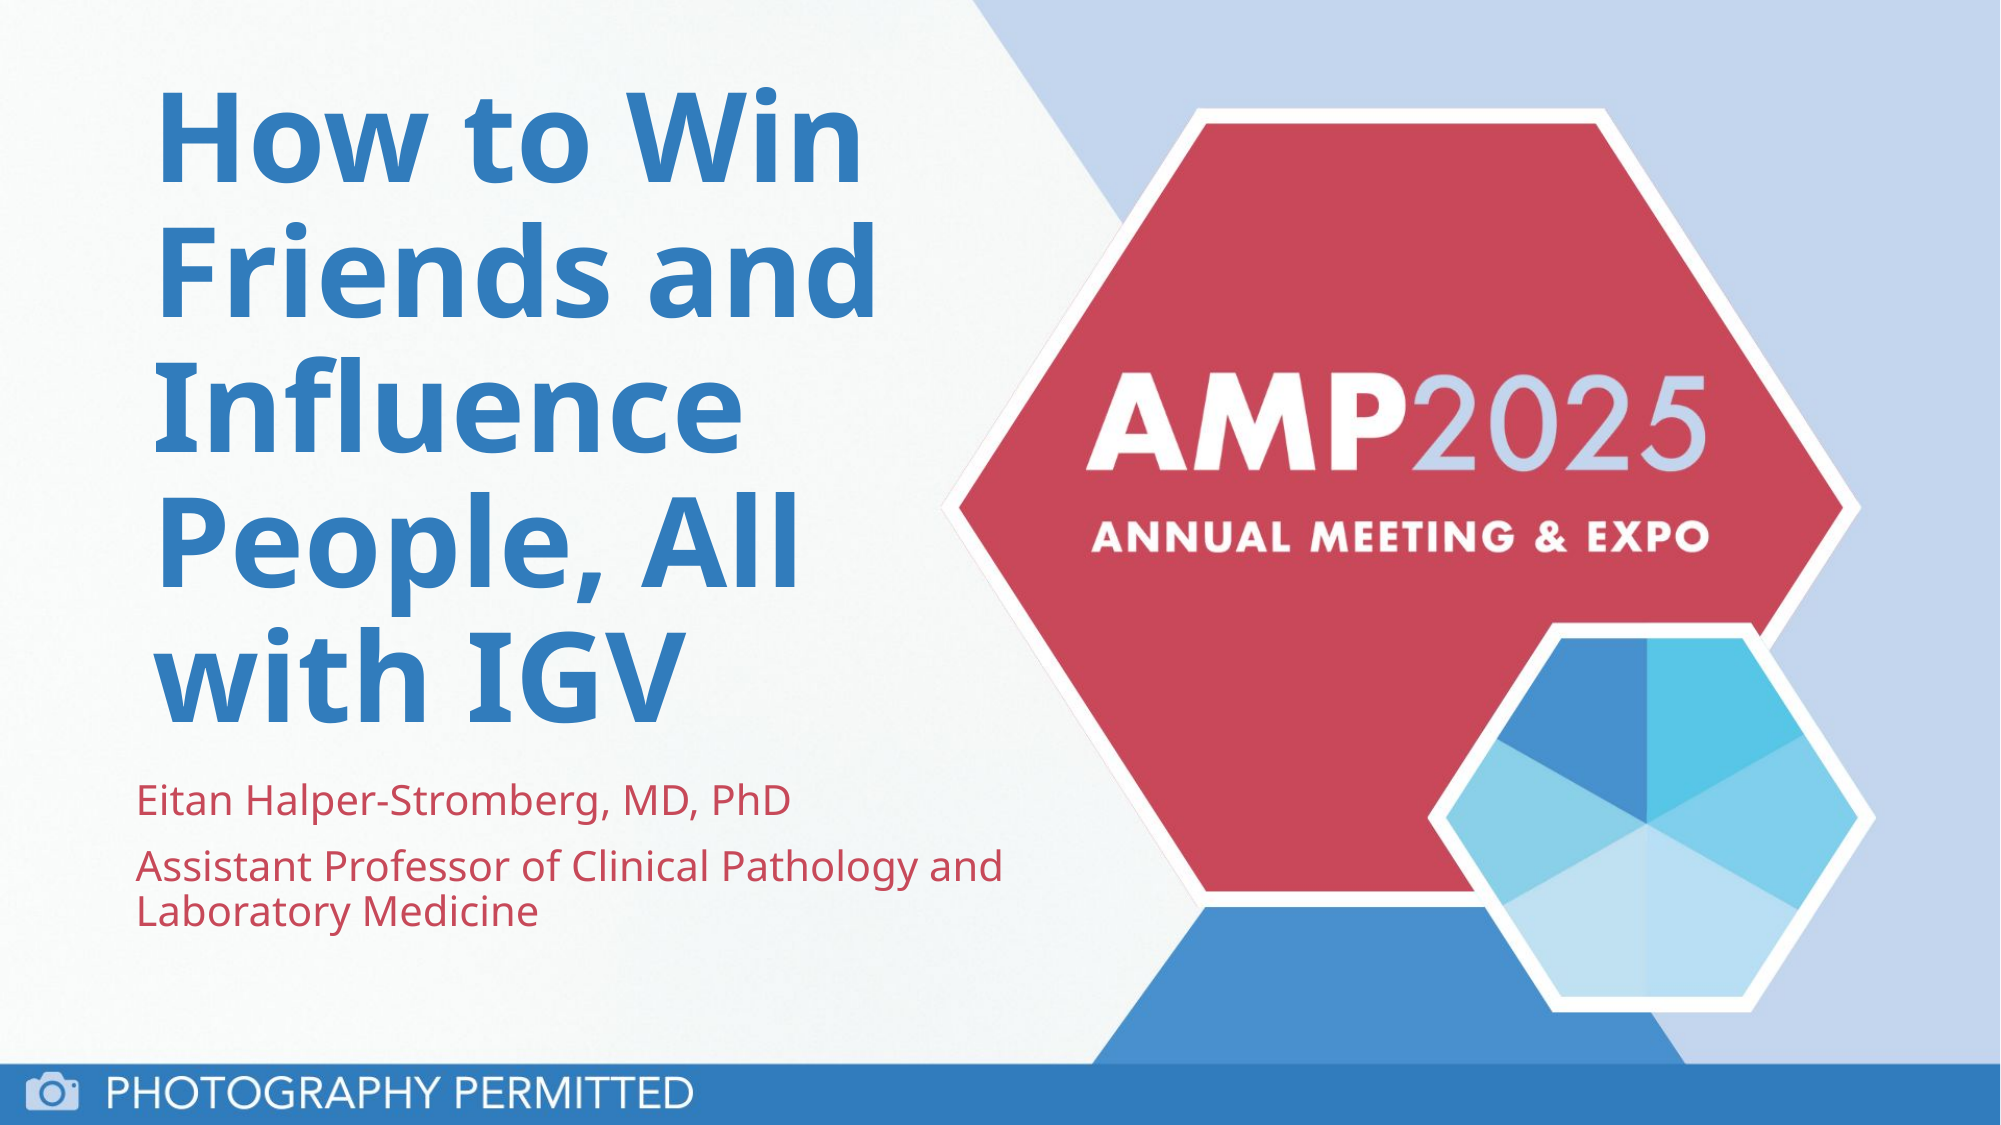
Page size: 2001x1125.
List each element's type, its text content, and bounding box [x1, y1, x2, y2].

subtitle Eitan Halper-Stromberg, MD, PhD Assistant Professor of Clinical Pathology and Laboratory Medicine [120, 771, 1097, 1044]
title How to Win Friends and Influence People, All with IGV [137, 303, 924, 522]
picture [0, 0, 2001, 1125]
